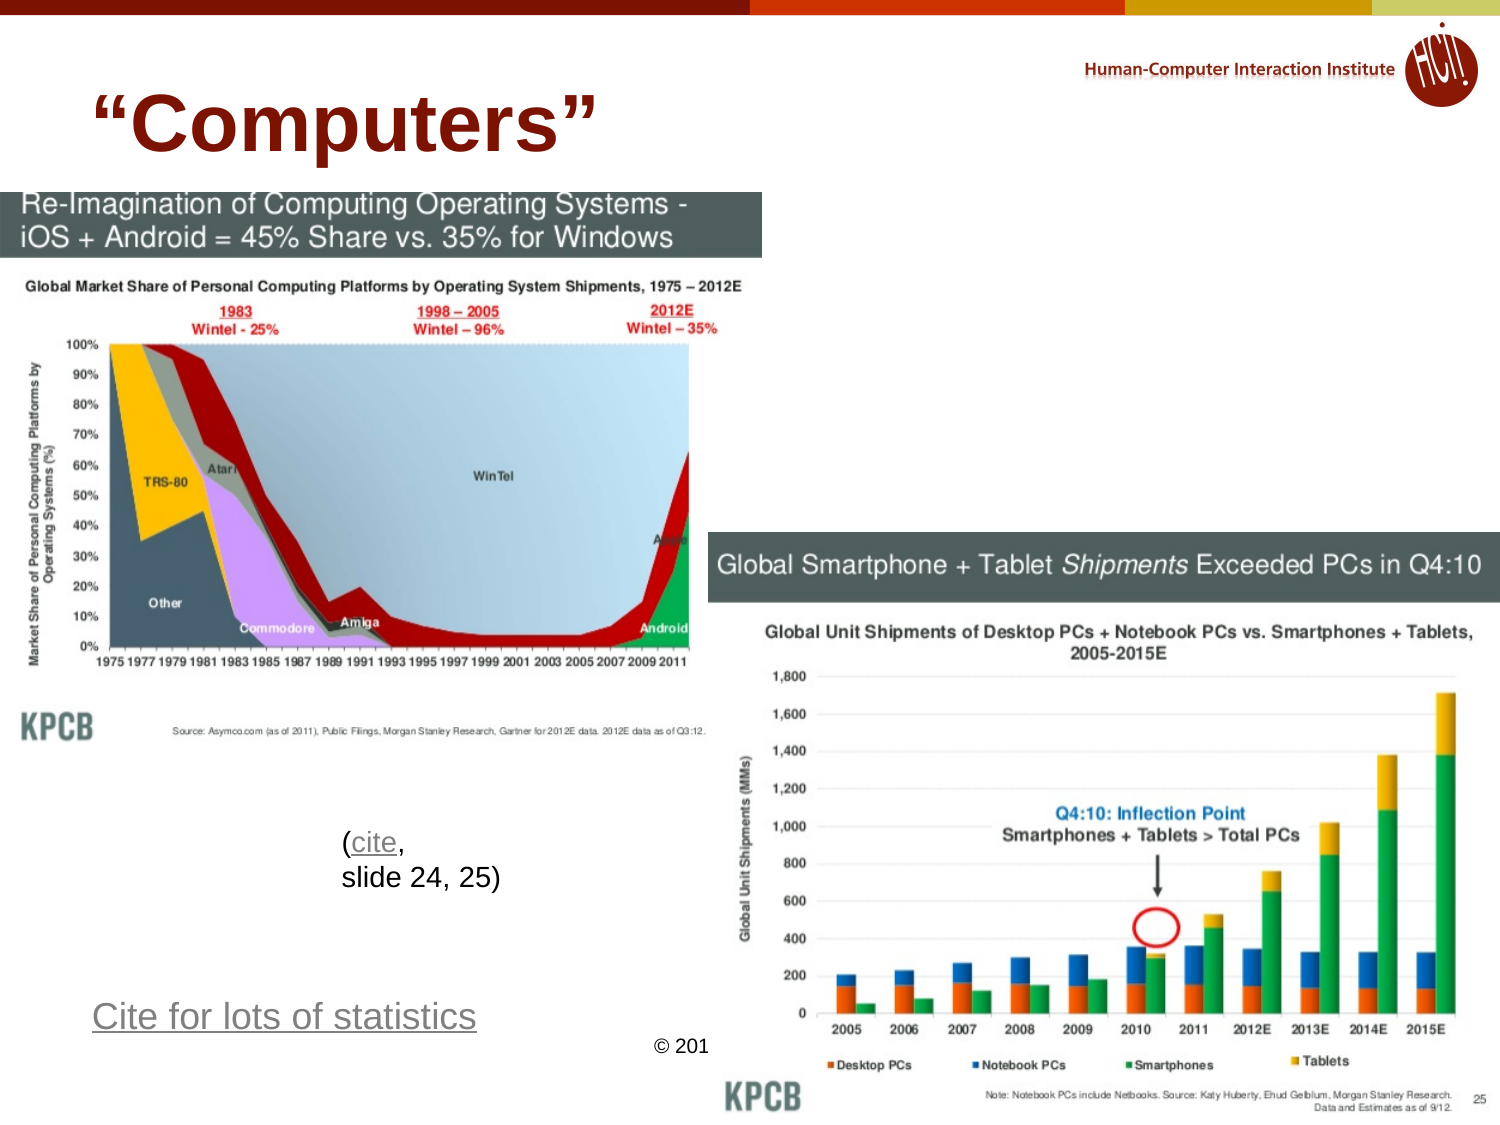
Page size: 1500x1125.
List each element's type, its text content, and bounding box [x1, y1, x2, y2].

footer © 2018 - Brad Myers [512, 1024, 702, 1101]
title “Computers” [74, 19, 1313, 176]
picture [0, 192, 1500, 1125]
text_box Cite for lots of statistics [77, 984, 493, 1045]
text_box (cite, slide 24, 25) [326, 815, 517, 901]
picture [1313, 22, 1478, 107]
